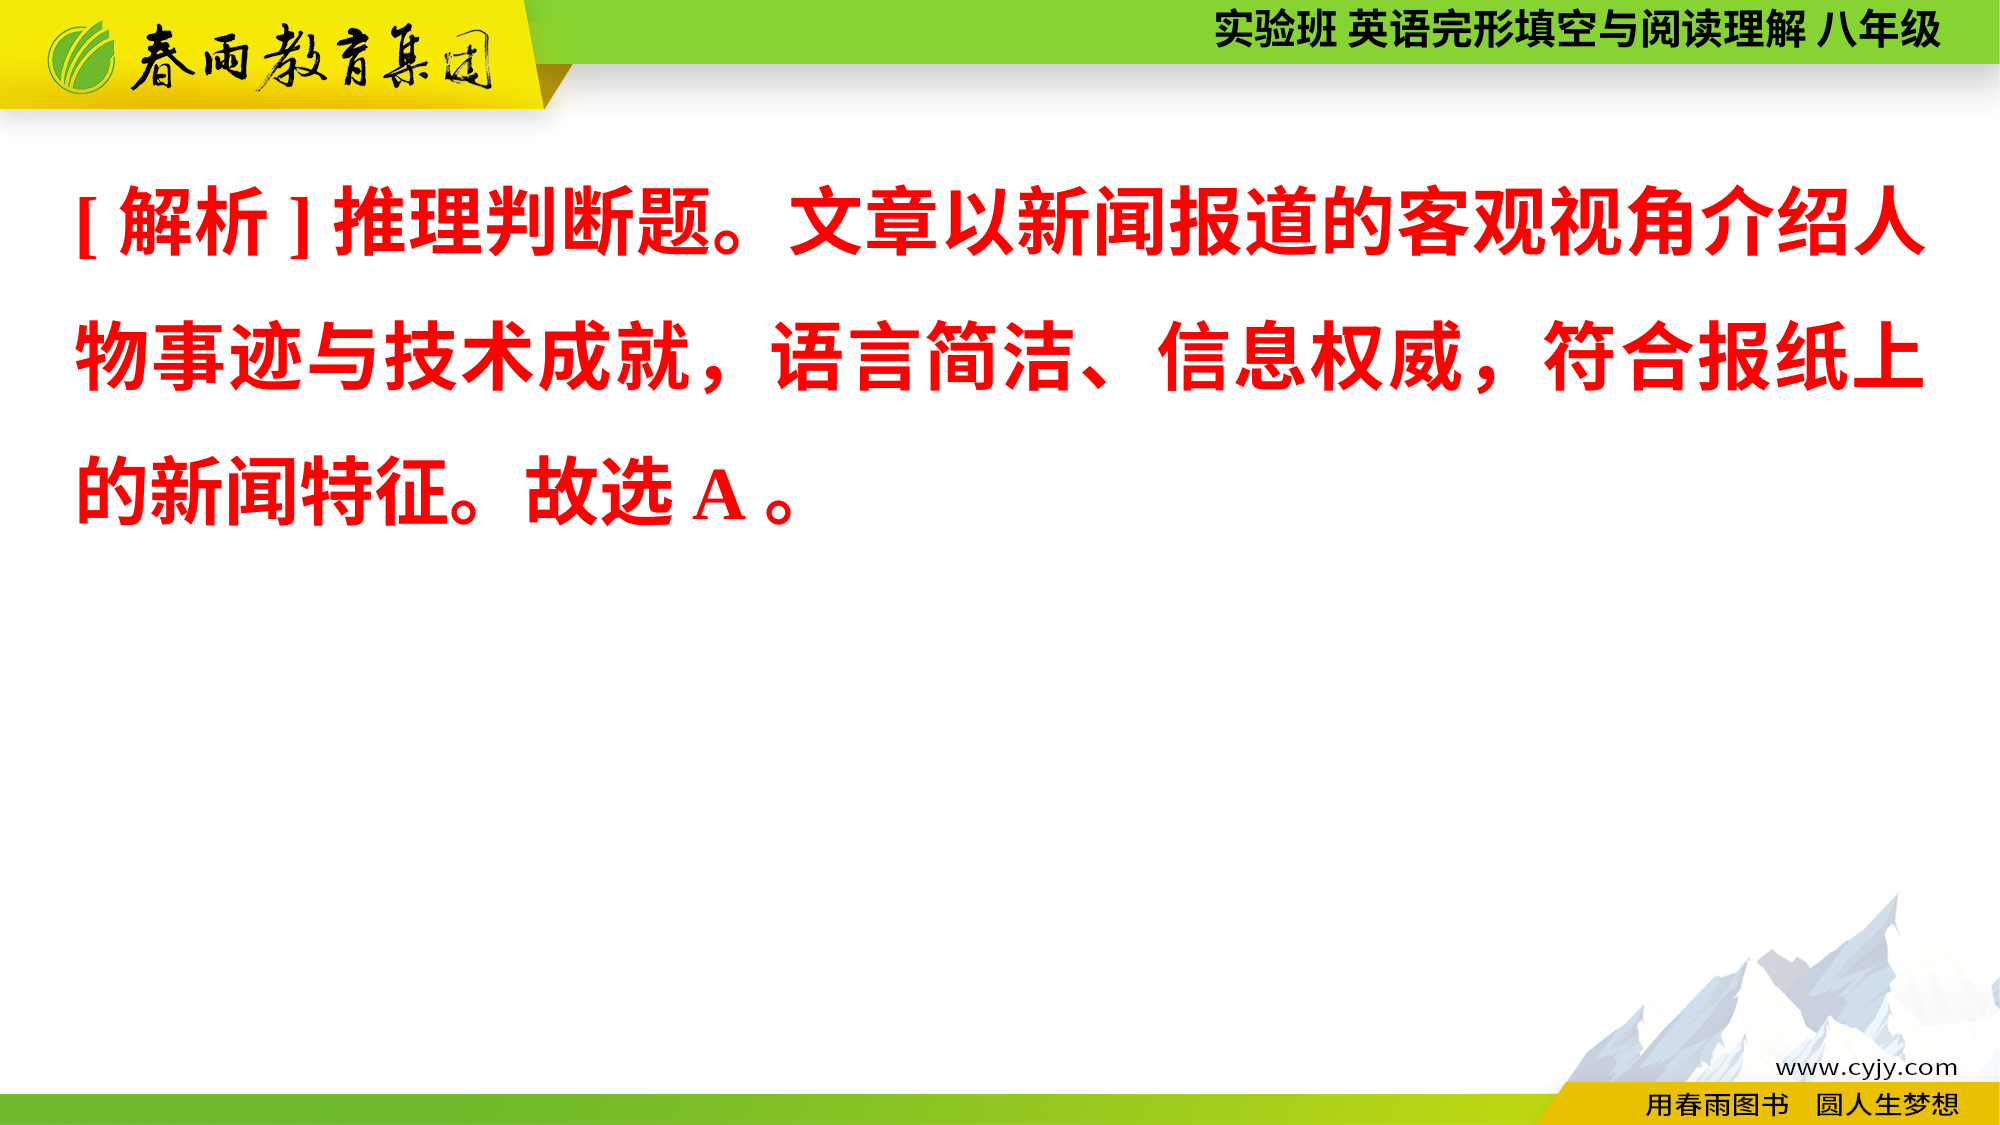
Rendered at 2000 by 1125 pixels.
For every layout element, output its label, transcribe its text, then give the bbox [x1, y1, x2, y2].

list [解析]推理判断题。文章以新闻报道的客观视角介绍人物事迹与技术成就，语言简洁、信息权威，符合报纸上的新闻特征。故选A。 [59, 122, 1944, 530]
picture [0, 0, 2000, 1125]
